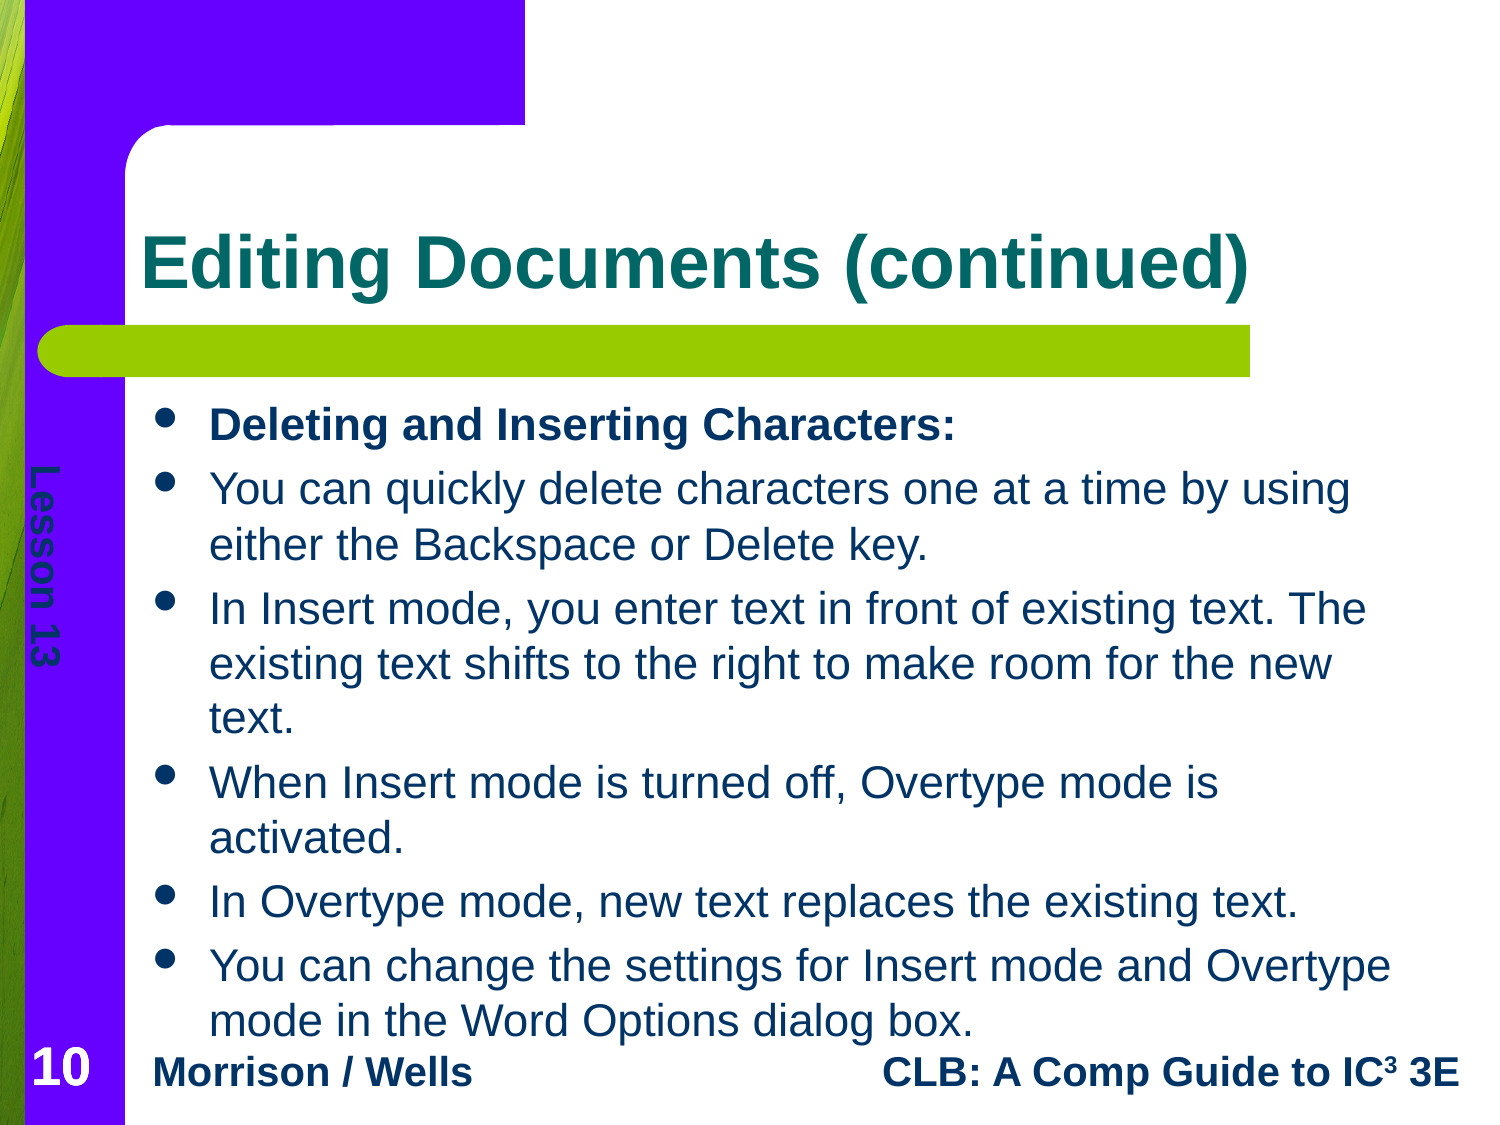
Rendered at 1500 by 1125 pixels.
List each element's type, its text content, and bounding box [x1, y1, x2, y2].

picture [0, 0, 25, 1125]
list Deleting and Inserting Characters: You can quickly delete characters one at a time by using either the Backspace or Delete key. In Insert mode, you enter text in front of existing text. The existing text shifts to the right to make room for the new text. When Insert mode is turned off, Overtype mode is activated. In Overtype mode, new text replaces the existing text. You can change the settings for Insert mode and Overtype mode in the Word Options dialog box. [137, 387, 1426, 1013]
text_box 10 [13, 1023, 111, 1105]
title Editing Documents (continued) [124, 124, 1426, 313]
